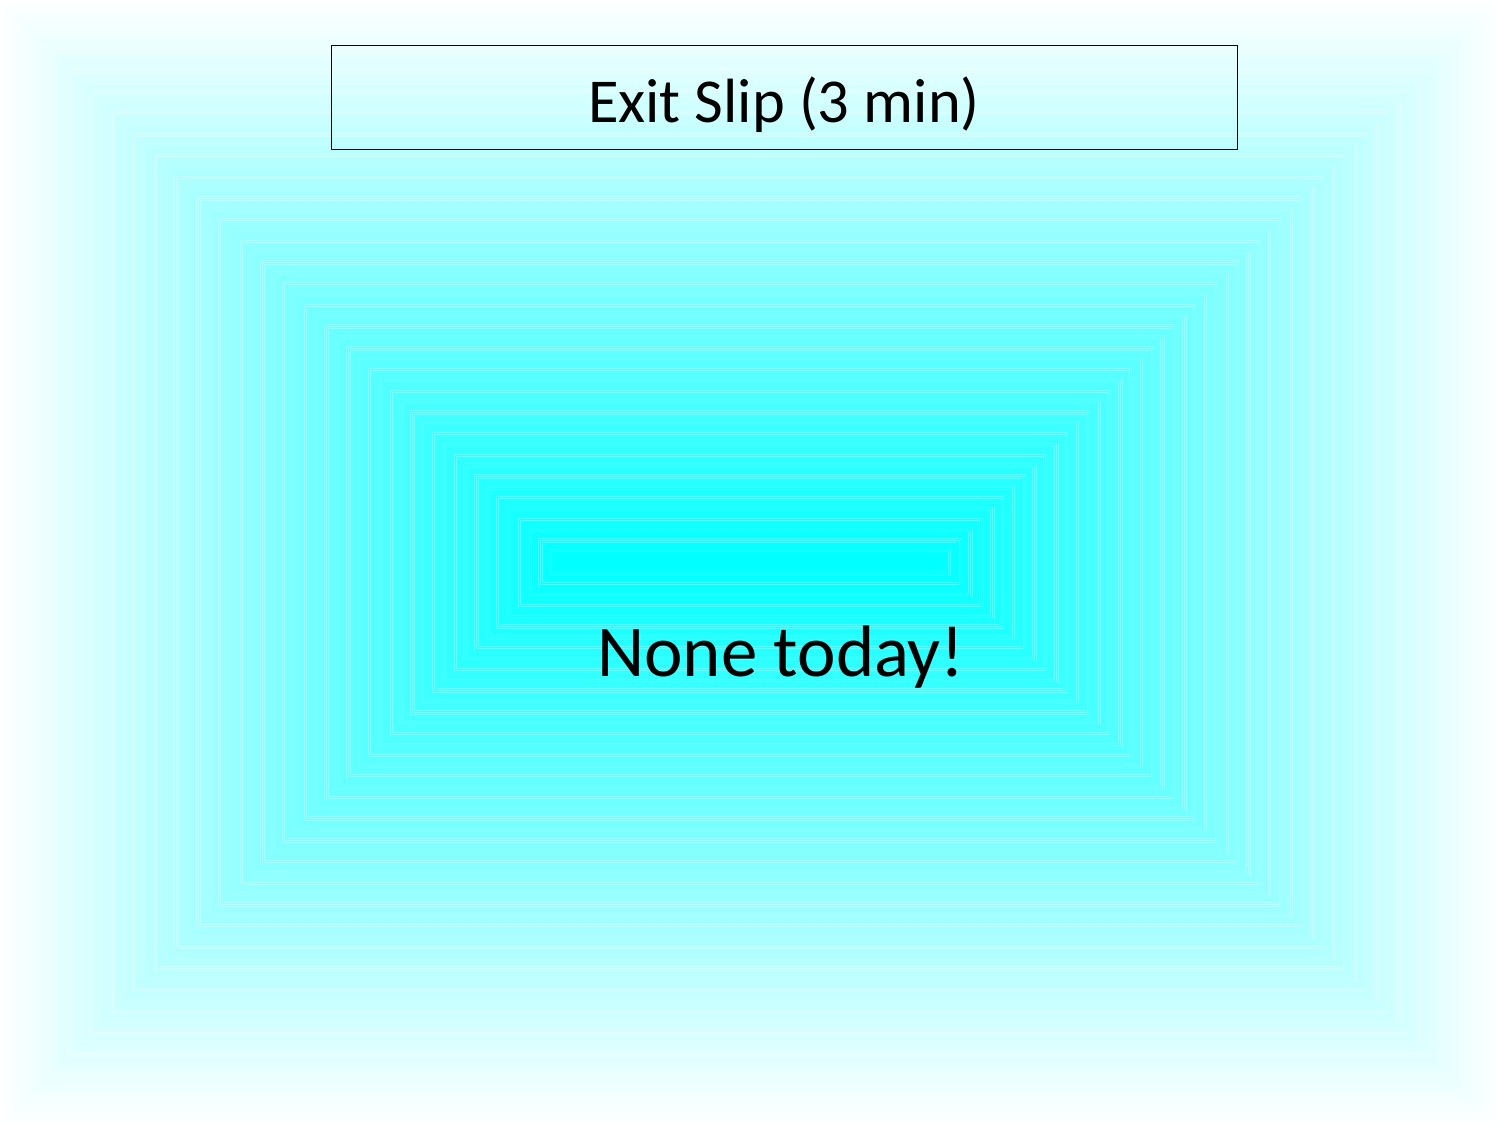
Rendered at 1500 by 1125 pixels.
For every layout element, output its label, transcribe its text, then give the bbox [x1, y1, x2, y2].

text_box Exit Slip (3 min) [331, 45, 1238, 150]
list None today! [99, 187, 1313, 1063]
